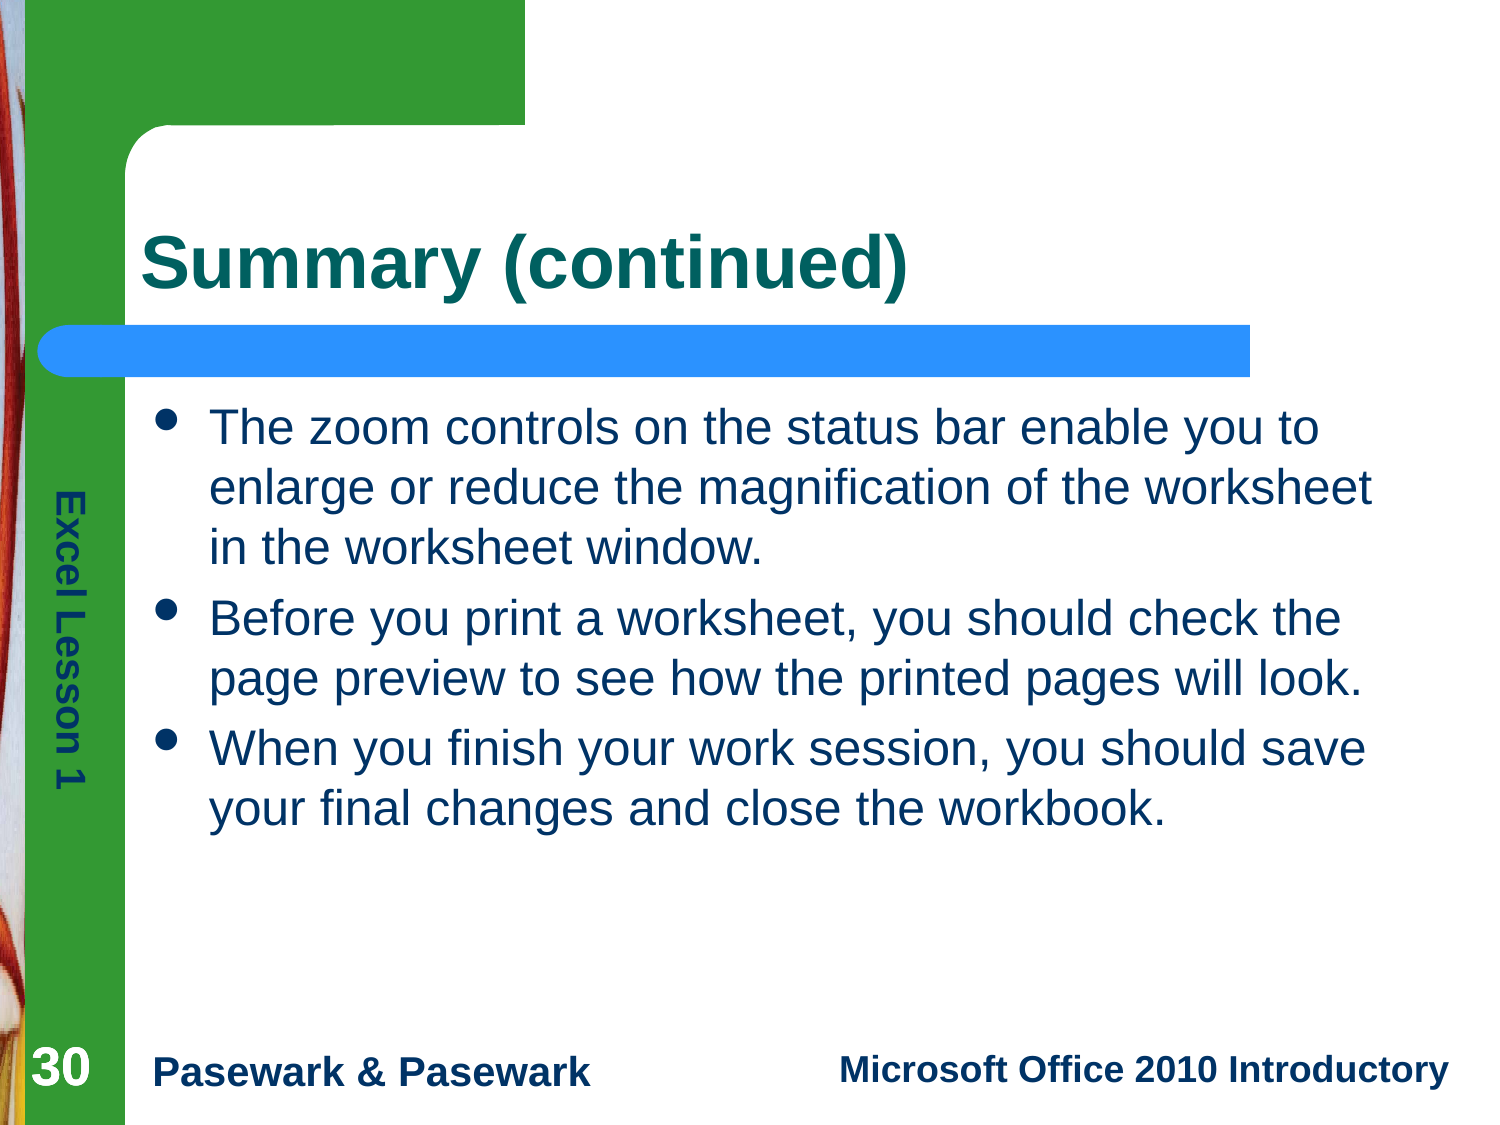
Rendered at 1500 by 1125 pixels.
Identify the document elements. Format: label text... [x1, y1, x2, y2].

title Summary (continued) [124, 124, 1426, 313]
list The zoom controls on the status bar enable you to enlarge or reduce the magnification of the worksheet in the worksheet window. Before you print a worksheet, you should check the page preview to see how the printed pages will look. When you finish your work session, you should save your final changes and close the workbook. [137, 387, 1413, 999]
picture [0, 0, 25, 1125]
text_box 30 [13, 1023, 111, 1105]
